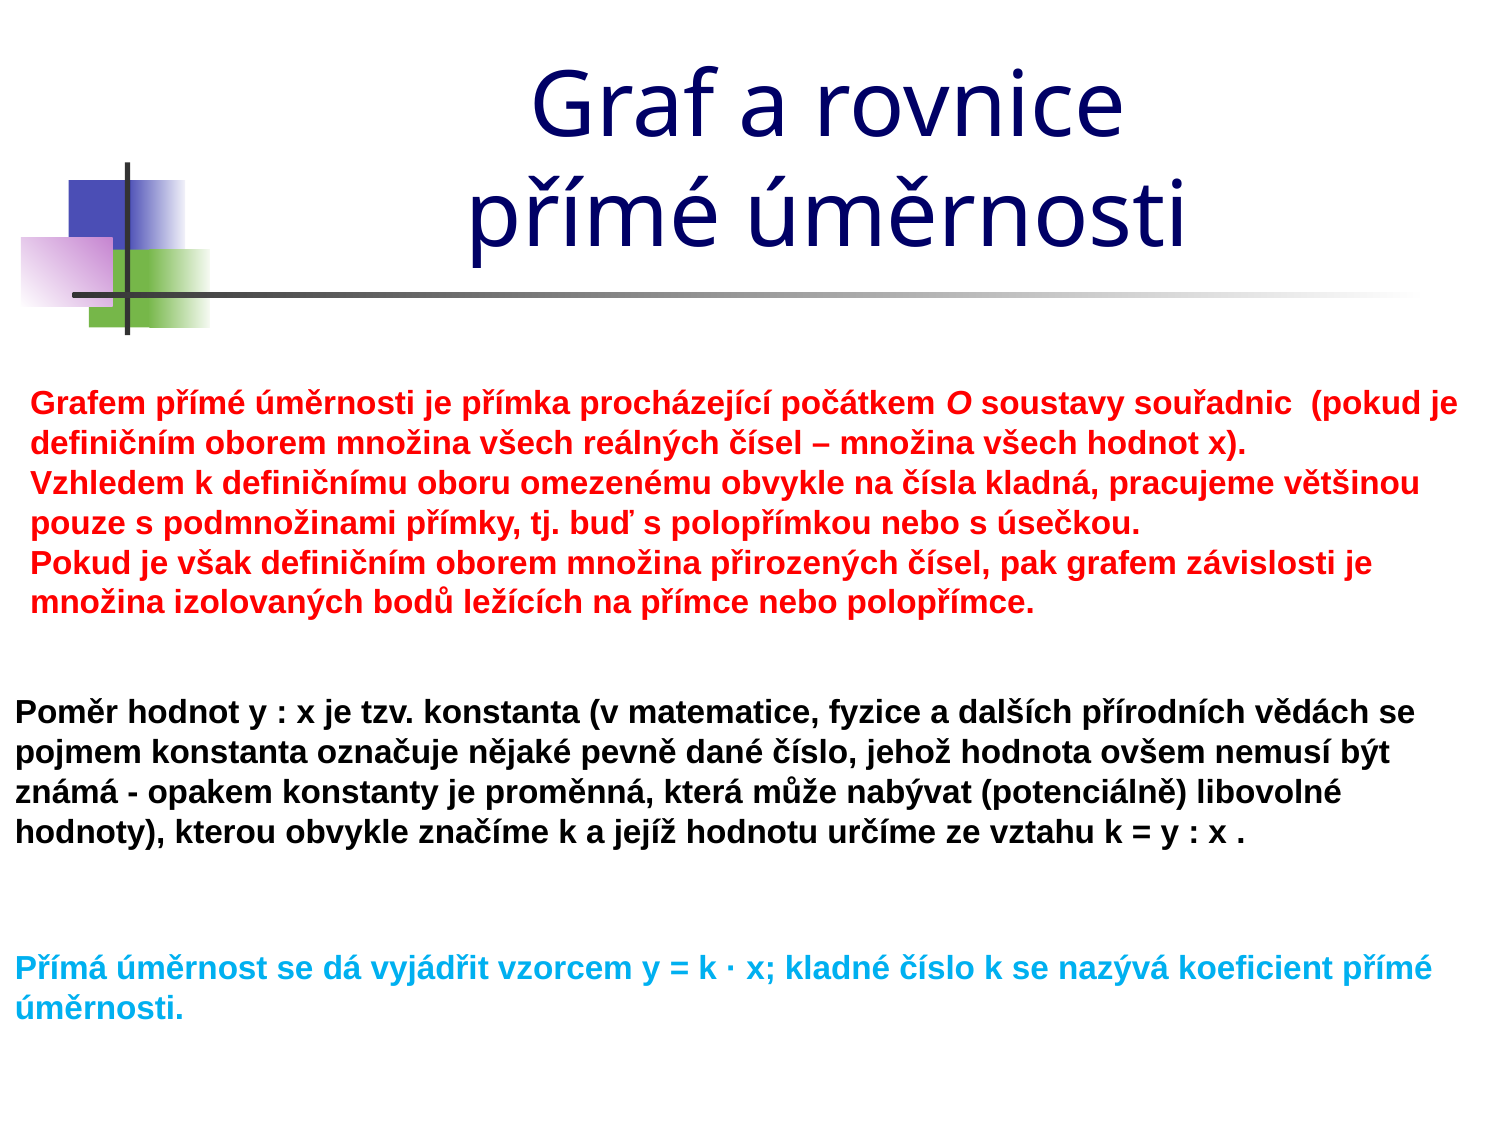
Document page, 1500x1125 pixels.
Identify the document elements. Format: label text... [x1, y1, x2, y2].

text_box Přímá úměrnost se dá vyjádřit vzorcem y = k · x; kladné číslo k se nazývá koeficient přímé úměrnosti. [0, 939, 1500, 1034]
title Graf a rovnice přímé úměrnosti [188, 34, 1468, 276]
